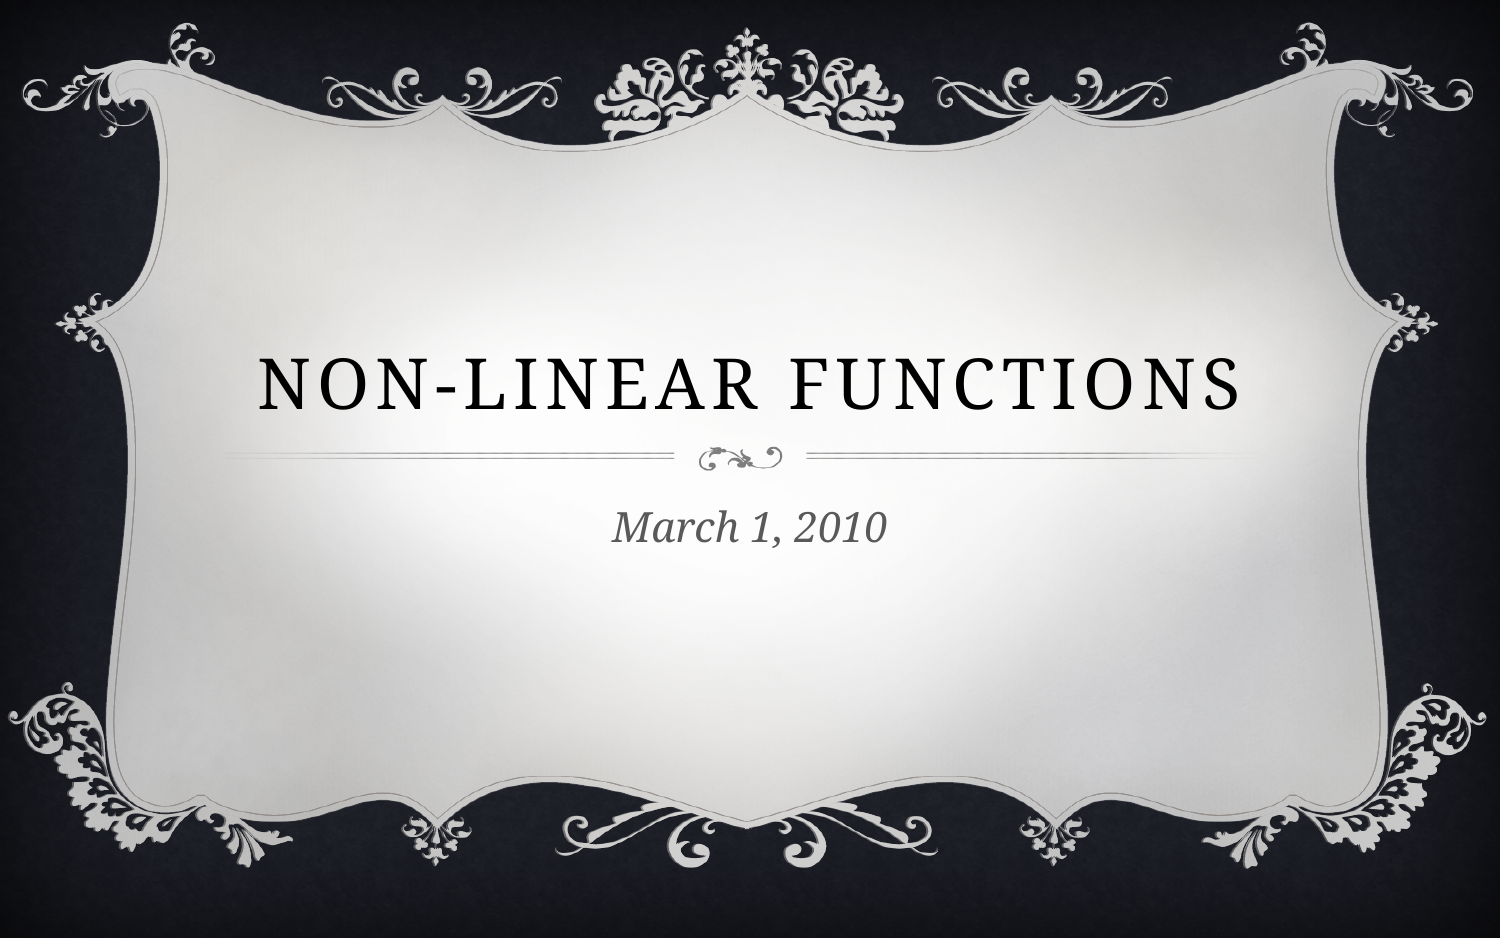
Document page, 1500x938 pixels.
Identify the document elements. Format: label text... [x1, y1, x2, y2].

title Non-Linear Functions [225, 254, 1275, 432]
picture [0, 0, 1500, 382]
picture [0, 511, 1500, 938]
subtitle March 1, 2010 [225, 468, 1275, 573]
